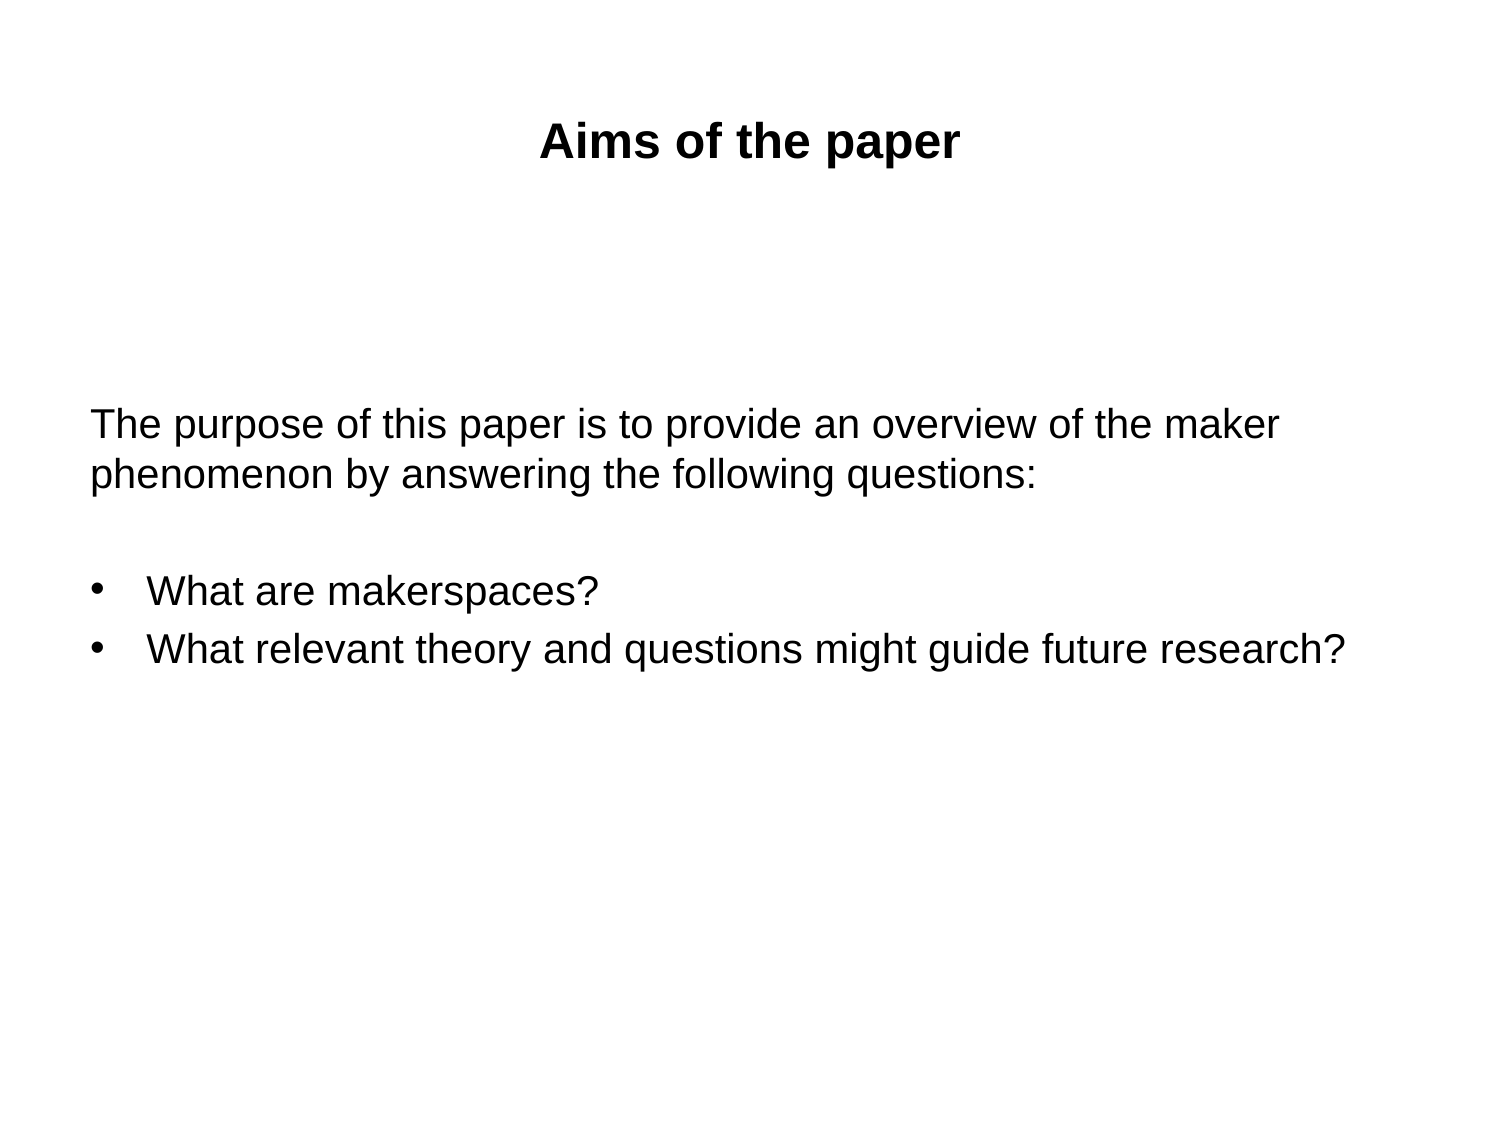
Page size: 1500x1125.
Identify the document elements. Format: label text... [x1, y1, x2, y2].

title Aims of the paper [75, 45, 1425, 233]
list The purpose of this paper is to provide an overview of the maker phenomenon by answering the following questions: What are makerspaces? What relevant theory and questions might guide future research? [75, 262, 1425, 1005]
